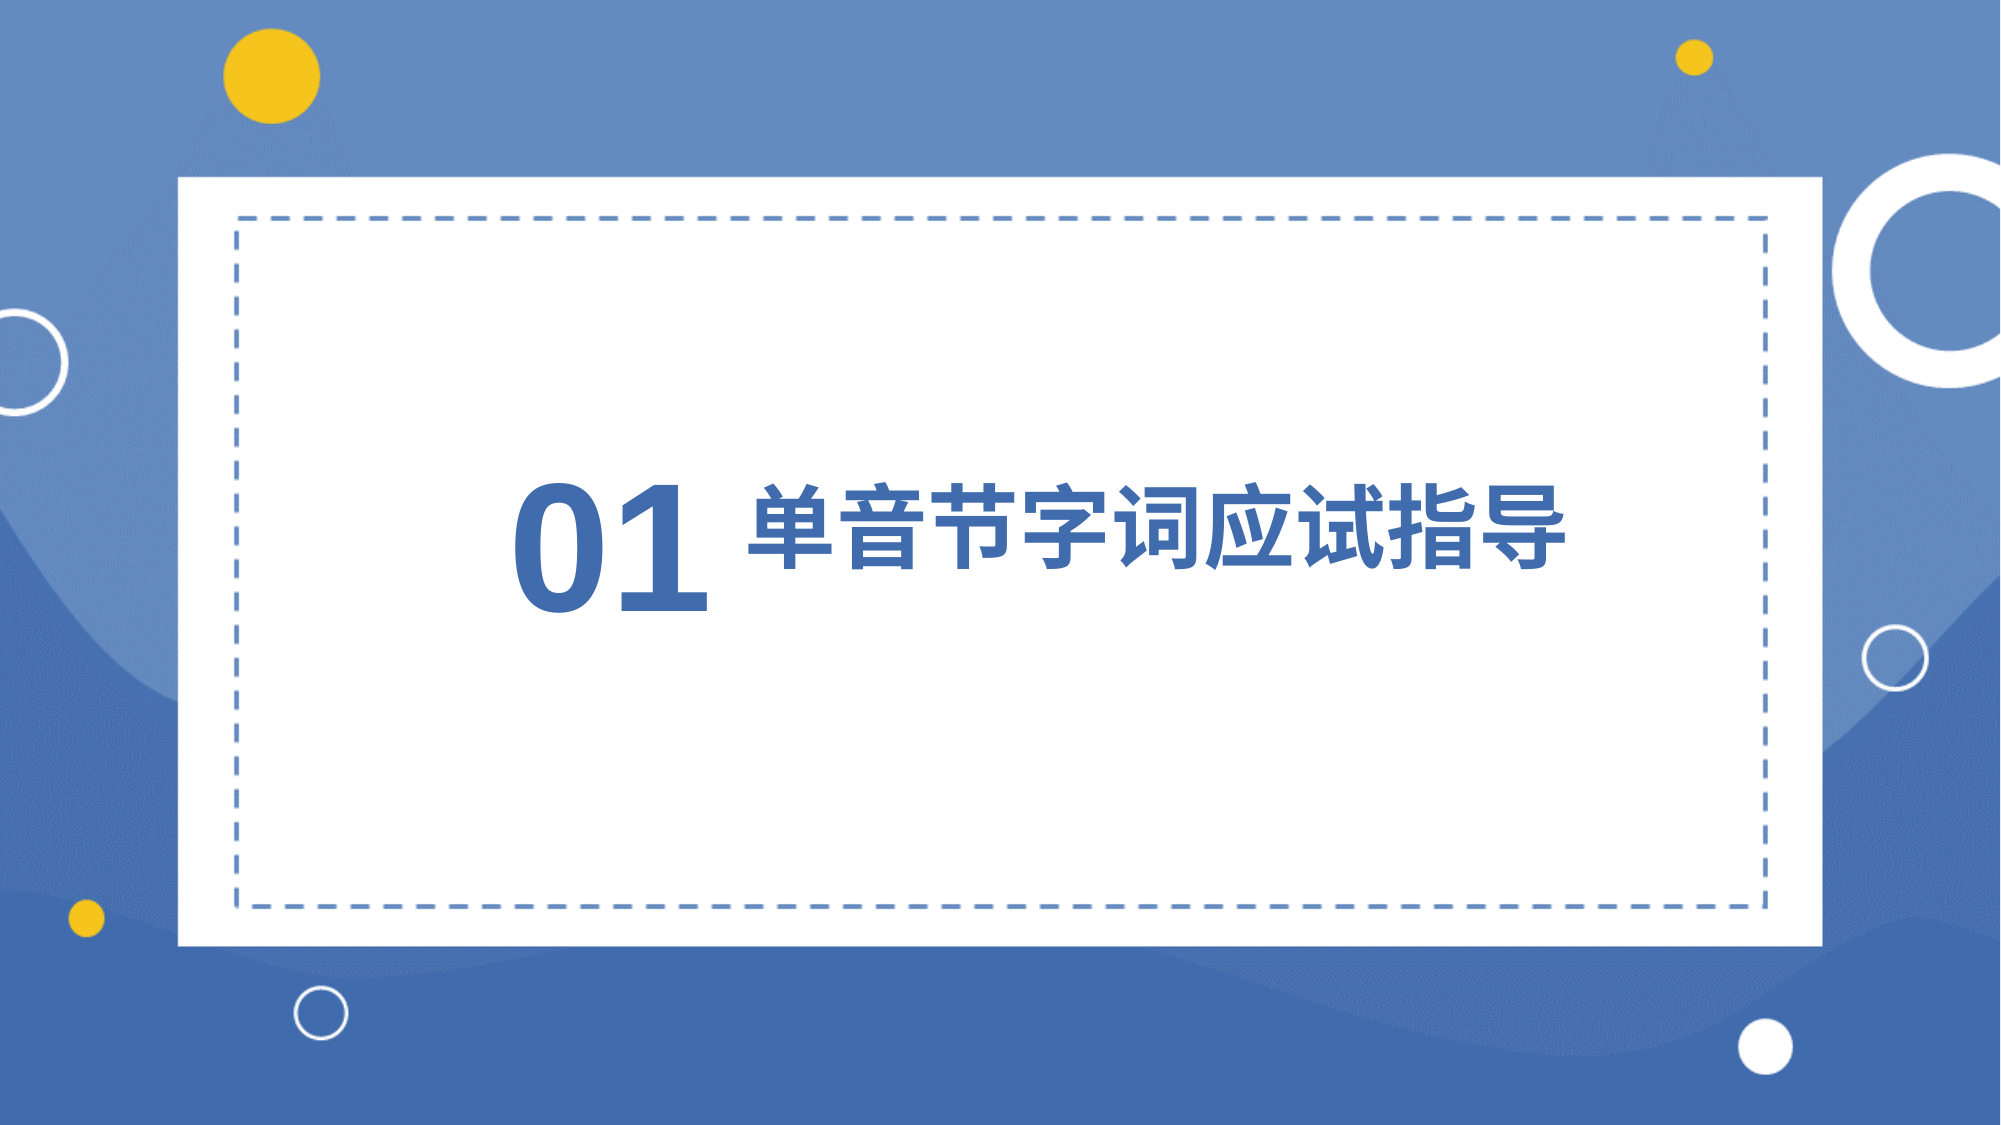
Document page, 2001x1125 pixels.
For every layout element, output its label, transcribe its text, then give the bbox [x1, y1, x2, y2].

picture [0, 0, 2001, 1125]
text_box 01 [493, 420, 728, 656]
text_box 单音节字词应试指导 [729, 462, 1586, 588]
